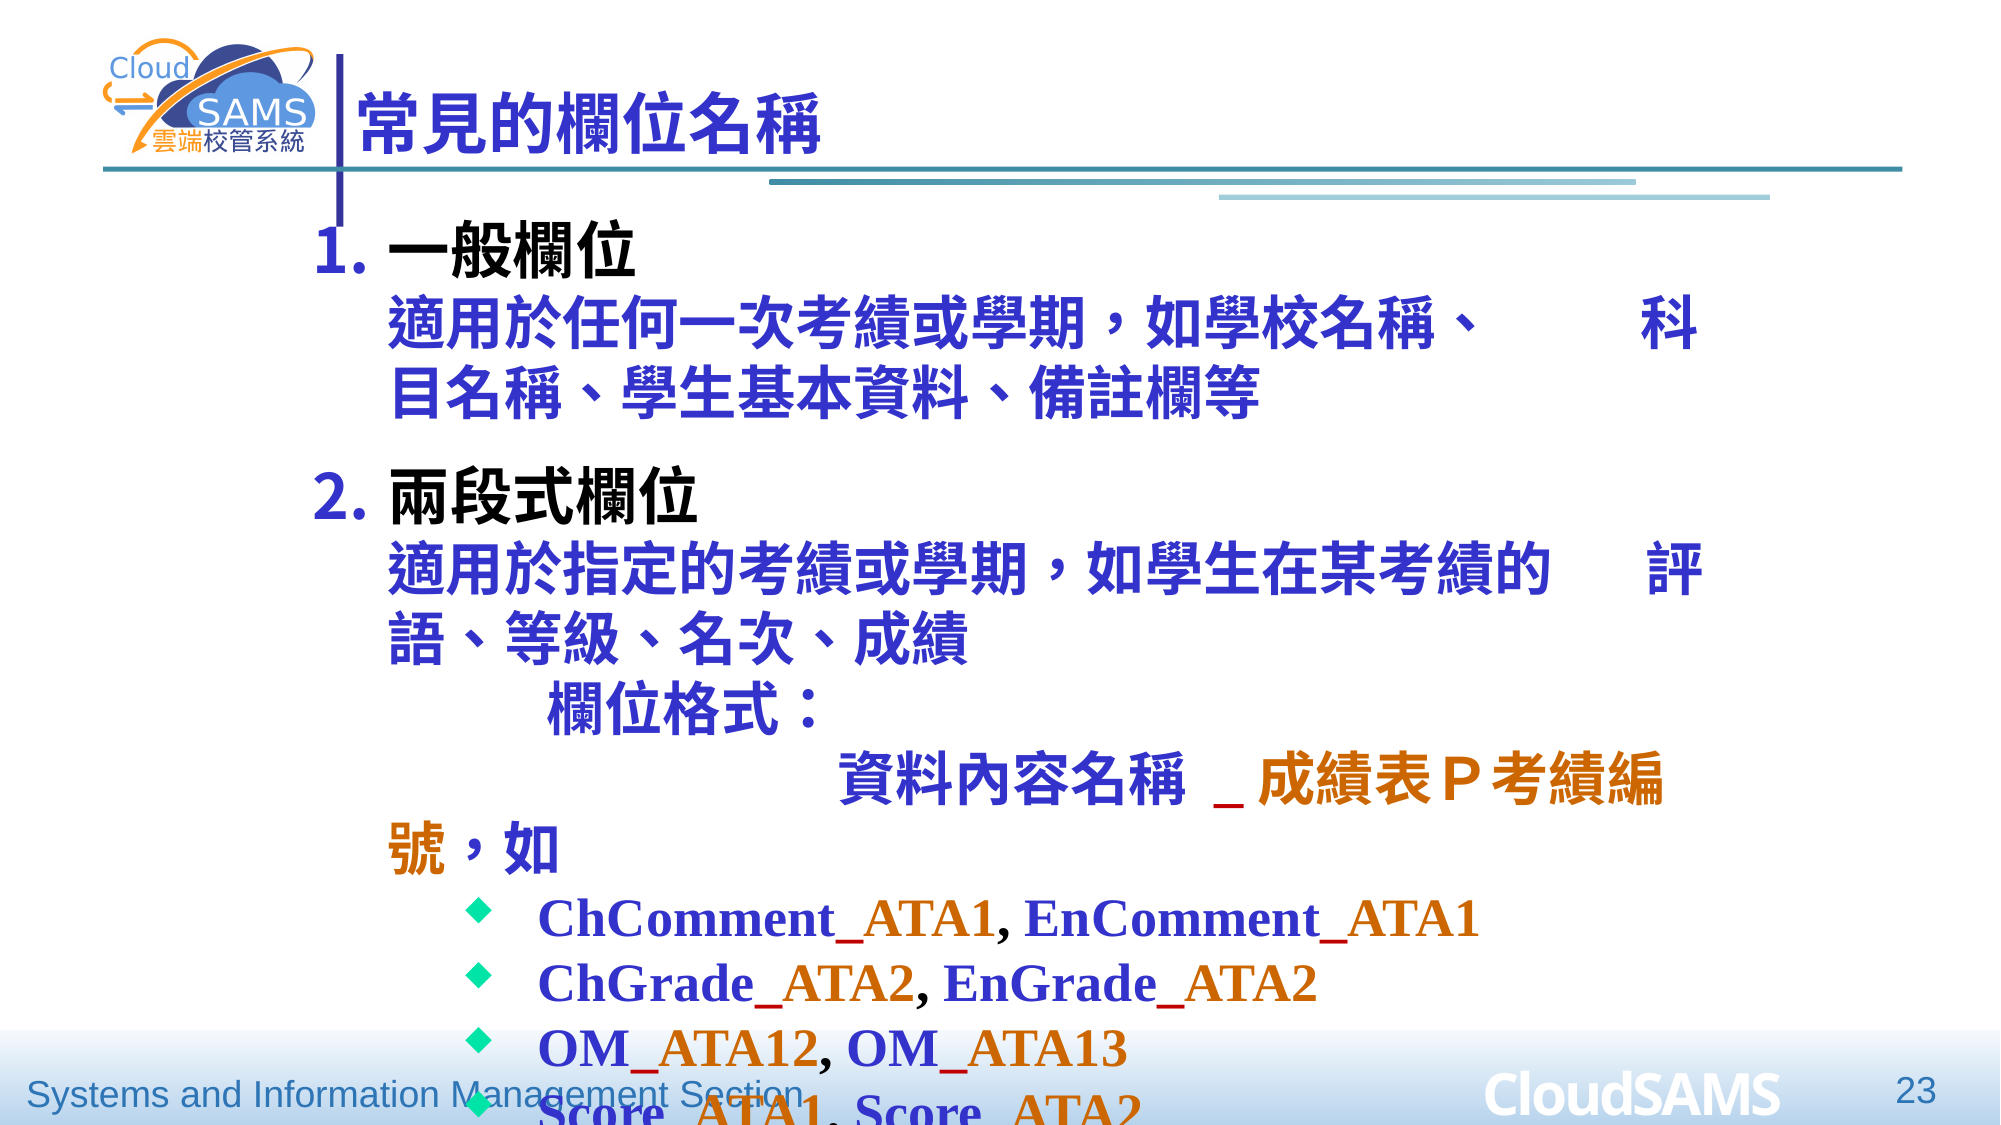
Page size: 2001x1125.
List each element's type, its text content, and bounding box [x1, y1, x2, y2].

text_box 一般欄位 適用於任何一次考績或學期，如學校名稱、 科目名稱、學生基本資料、備註欄等 兩段式欄位 適用於指定的考績或學期，如學生在某考績的 評語、等級、名次、成績 欄位格式： 資料內容名稱 _成績表Ｐ考績編號，如 ChComment_ATA1, EnComment_ATA1 ChGrade_ATA2, EnGrade_ATA2 OM_ATA12, OM_ATA13 Score_ATA1, Score_ATA2 [297, 203, 1721, 1125]
picture [87, 7, 349, 175]
title 常見的欄位名稱 [340, 44, 1907, 170]
slide_number 23 [1755, 1059, 1952, 1125]
